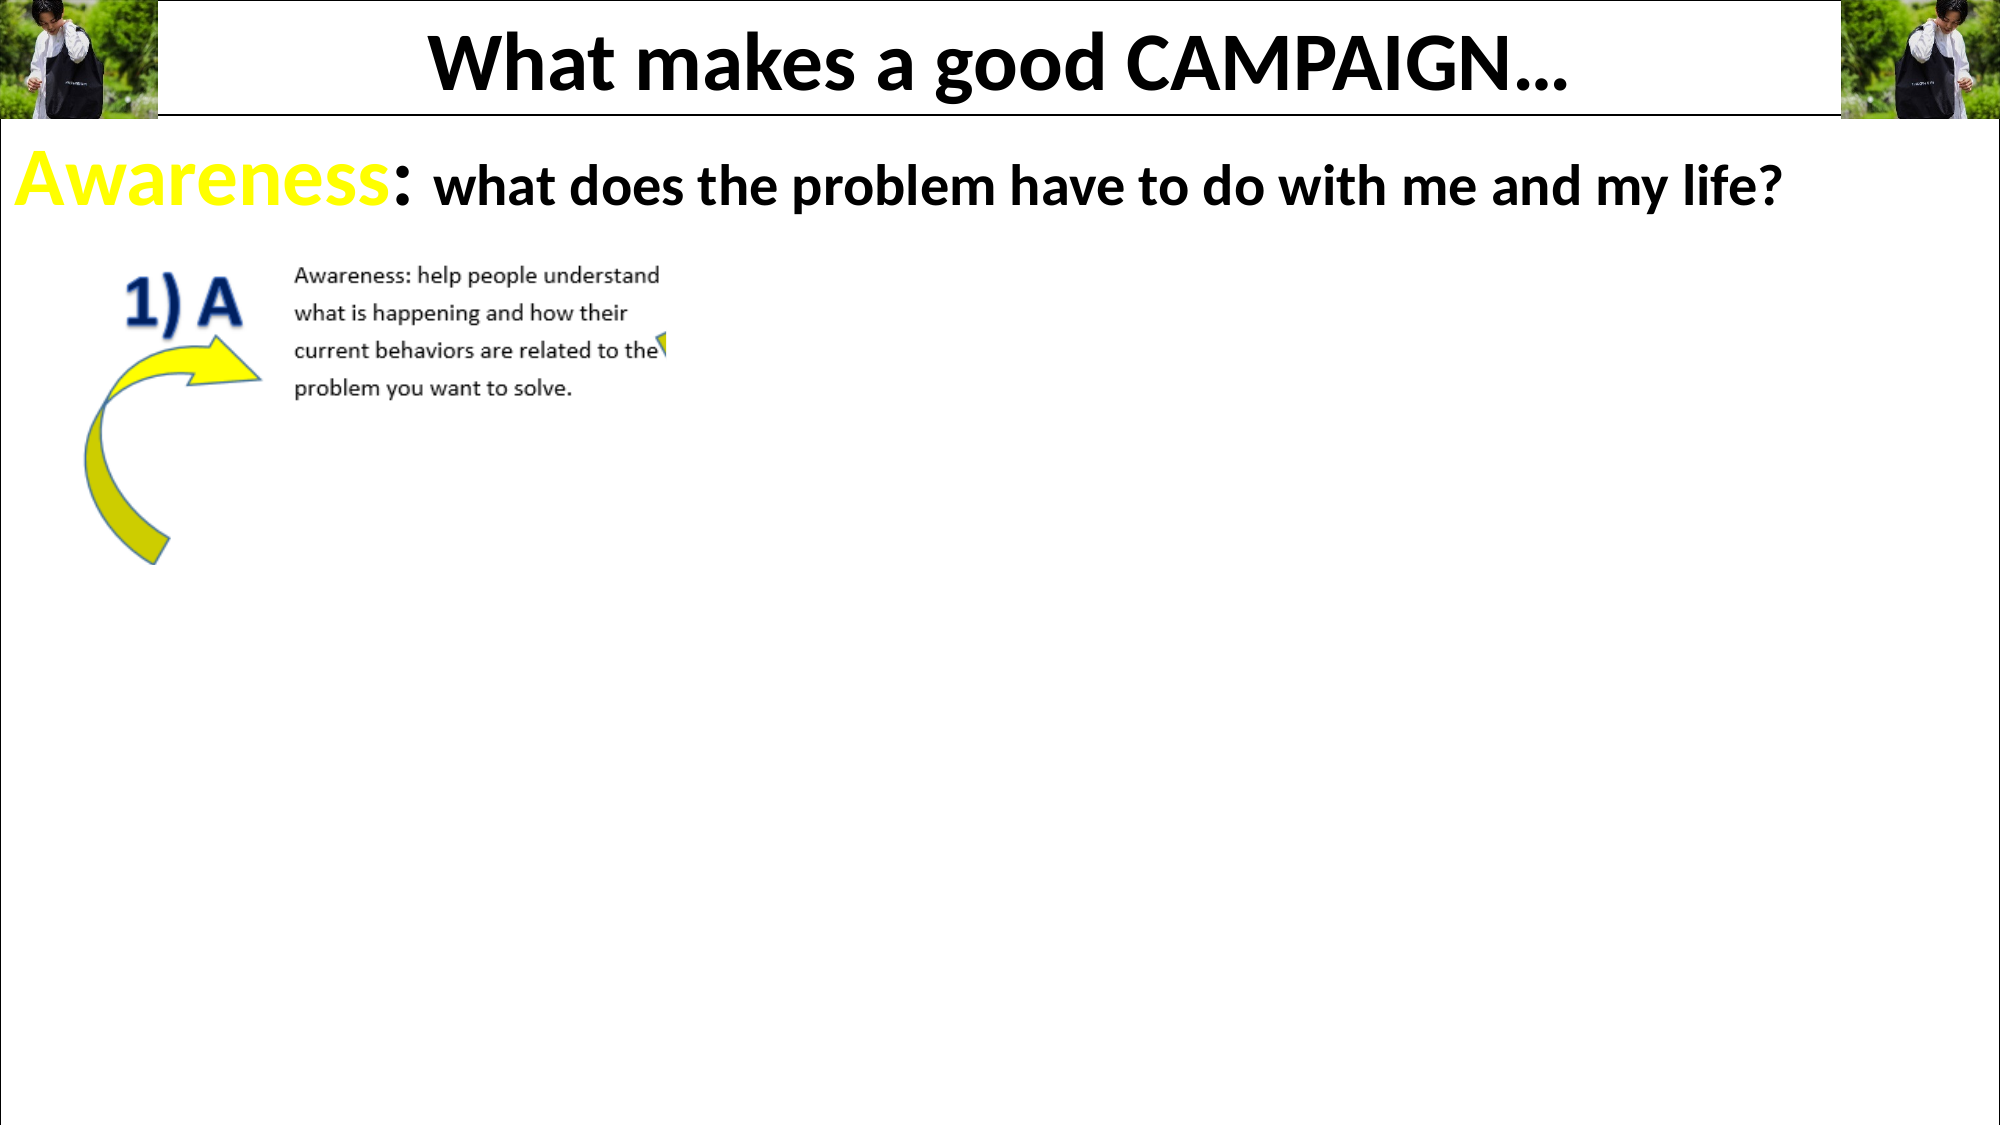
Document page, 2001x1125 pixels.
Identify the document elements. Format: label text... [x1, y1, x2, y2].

picture [51, 216, 667, 565]
picture [0, 0, 158, 119]
text_box What makes a good CAMPAIGN… [158, 0, 1841, 115]
text_box Awareness: what does the problem have to do with me and my life? [0, 115, 2000, 1125]
picture [1841, 0, 2000, 119]
